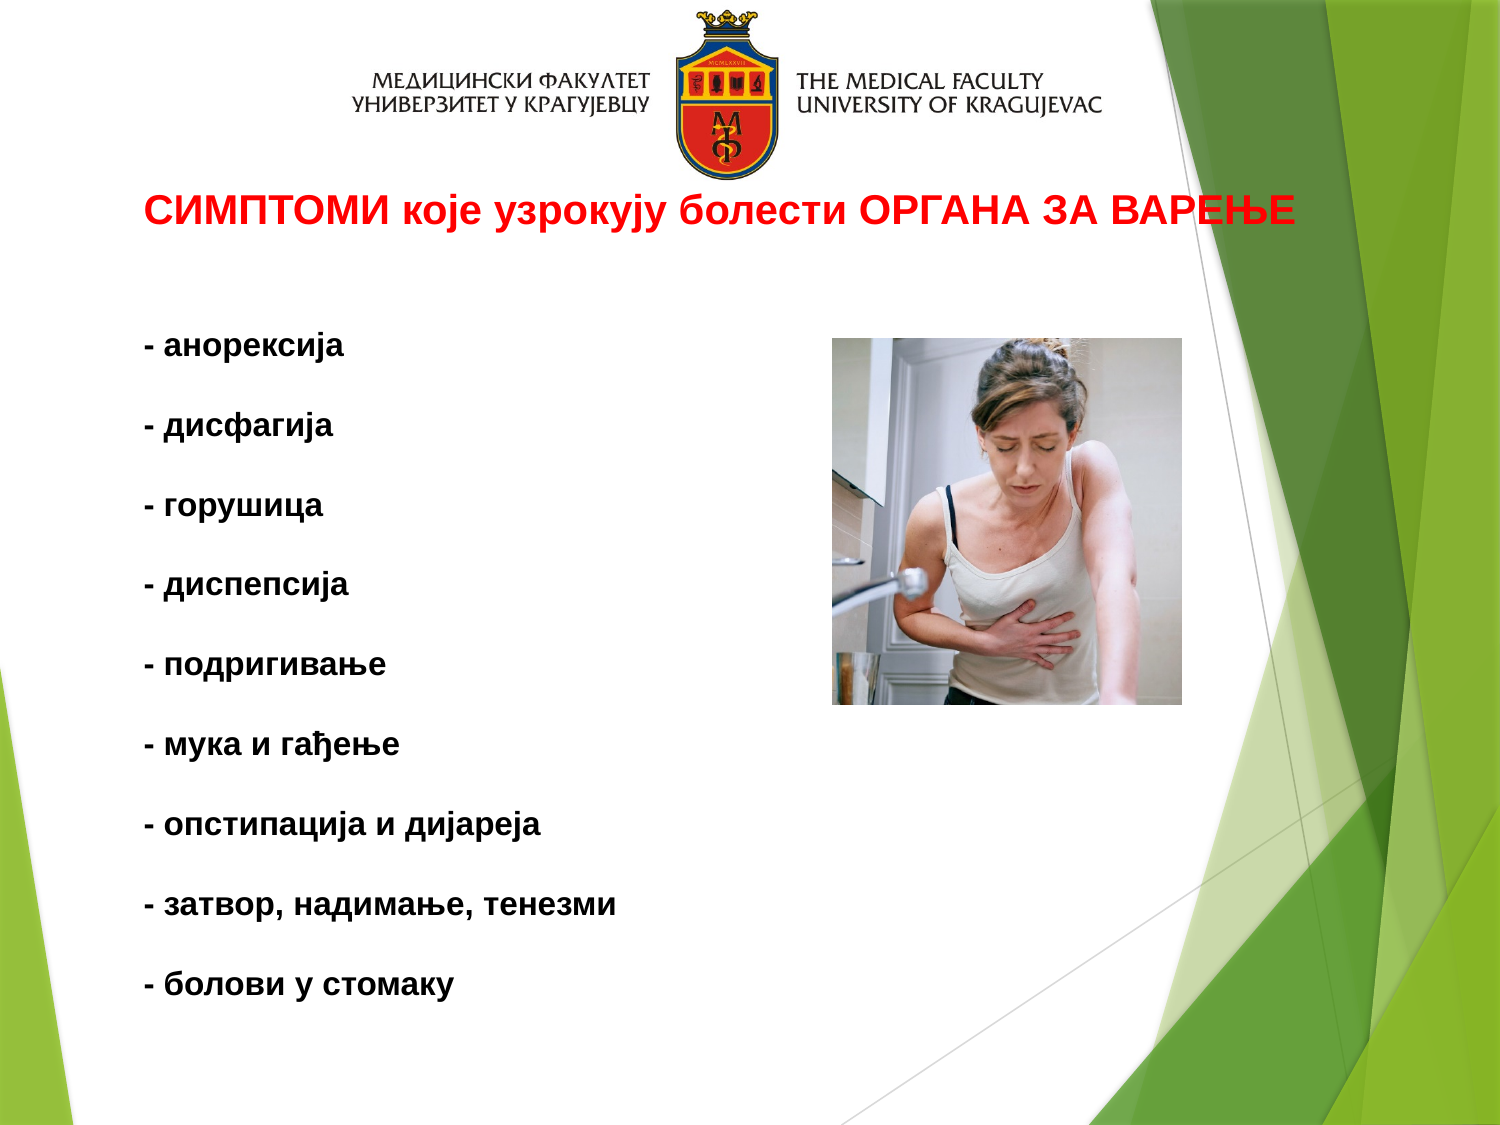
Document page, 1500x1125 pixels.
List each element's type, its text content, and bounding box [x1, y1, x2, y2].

picture [832, 337, 1182, 705]
picture [328, 0, 1125, 175]
text_box СИМПТОМИ које узрокују болести ОРГАНА ЗА ВАРЕЊЕ - анорексија - дисфагија - горушица - диспепсија - подригивање - мука и гађење - опстипација и дијареја - затвор, надимање, тенезми - болови у стомаку [128, 175, 1376, 1010]
